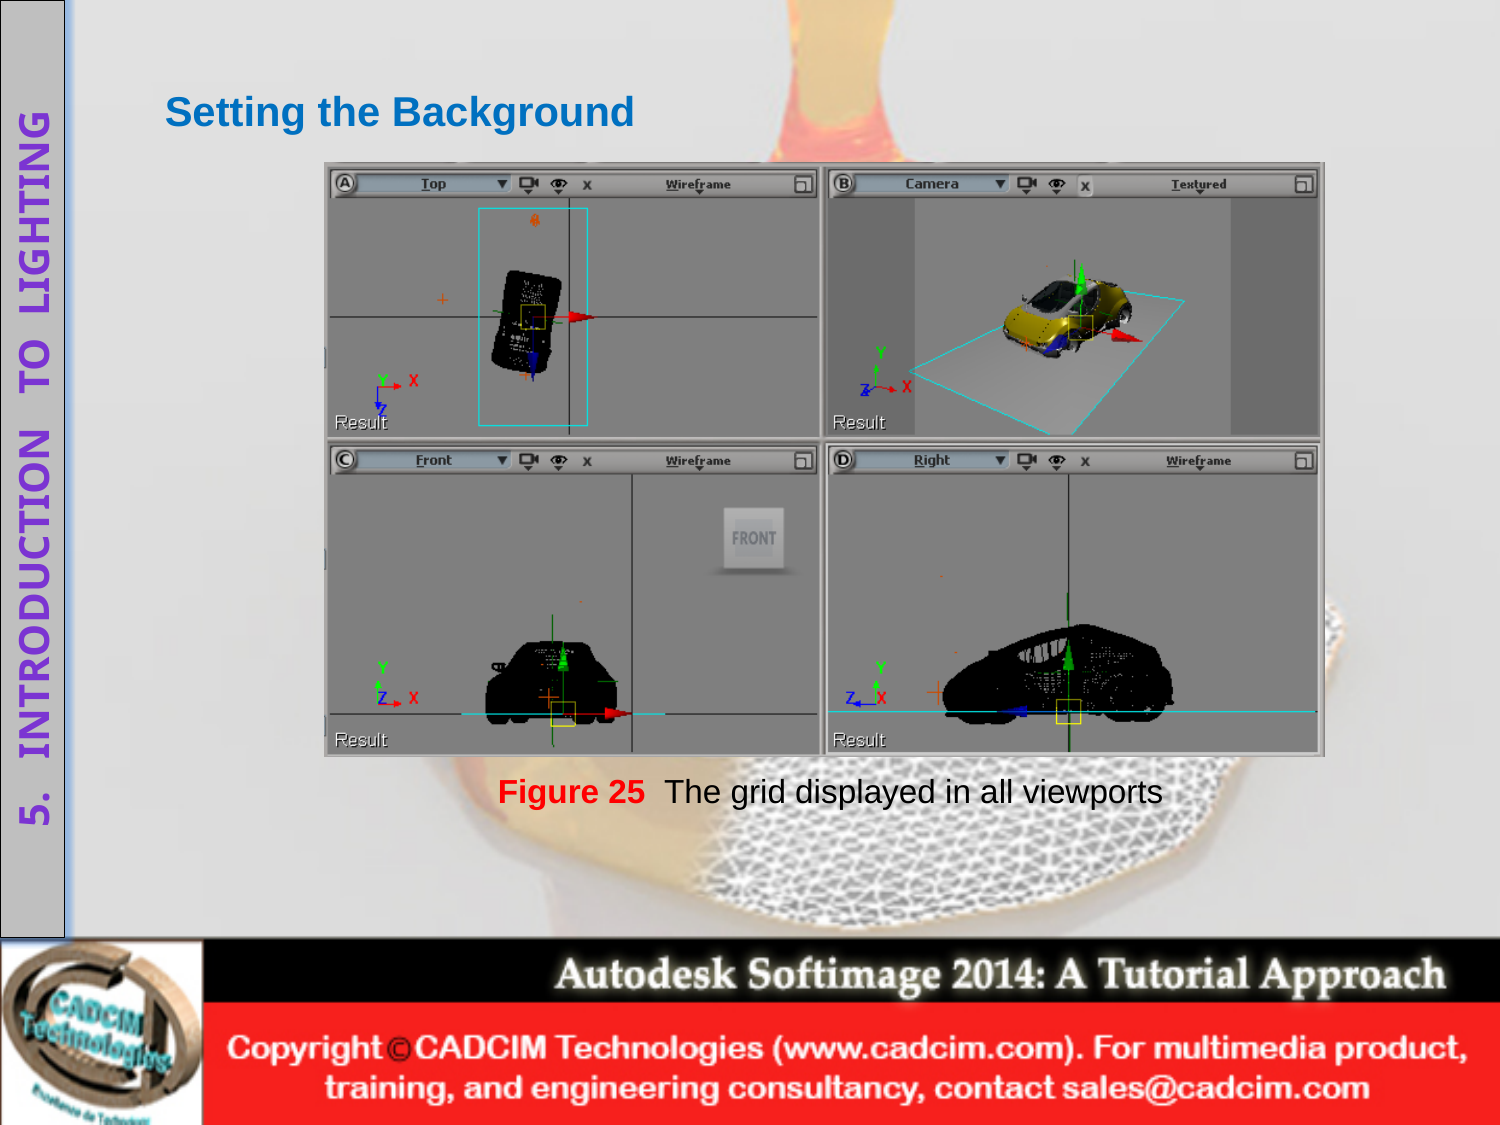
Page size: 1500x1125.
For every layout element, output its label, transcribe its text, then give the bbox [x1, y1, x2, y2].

text_box Setting the Background [149, 76, 900, 142]
text_box Figure 25 The grid displayed in all viewports [324, 762, 1338, 818]
picture [0, 0, 1500, 1125]
